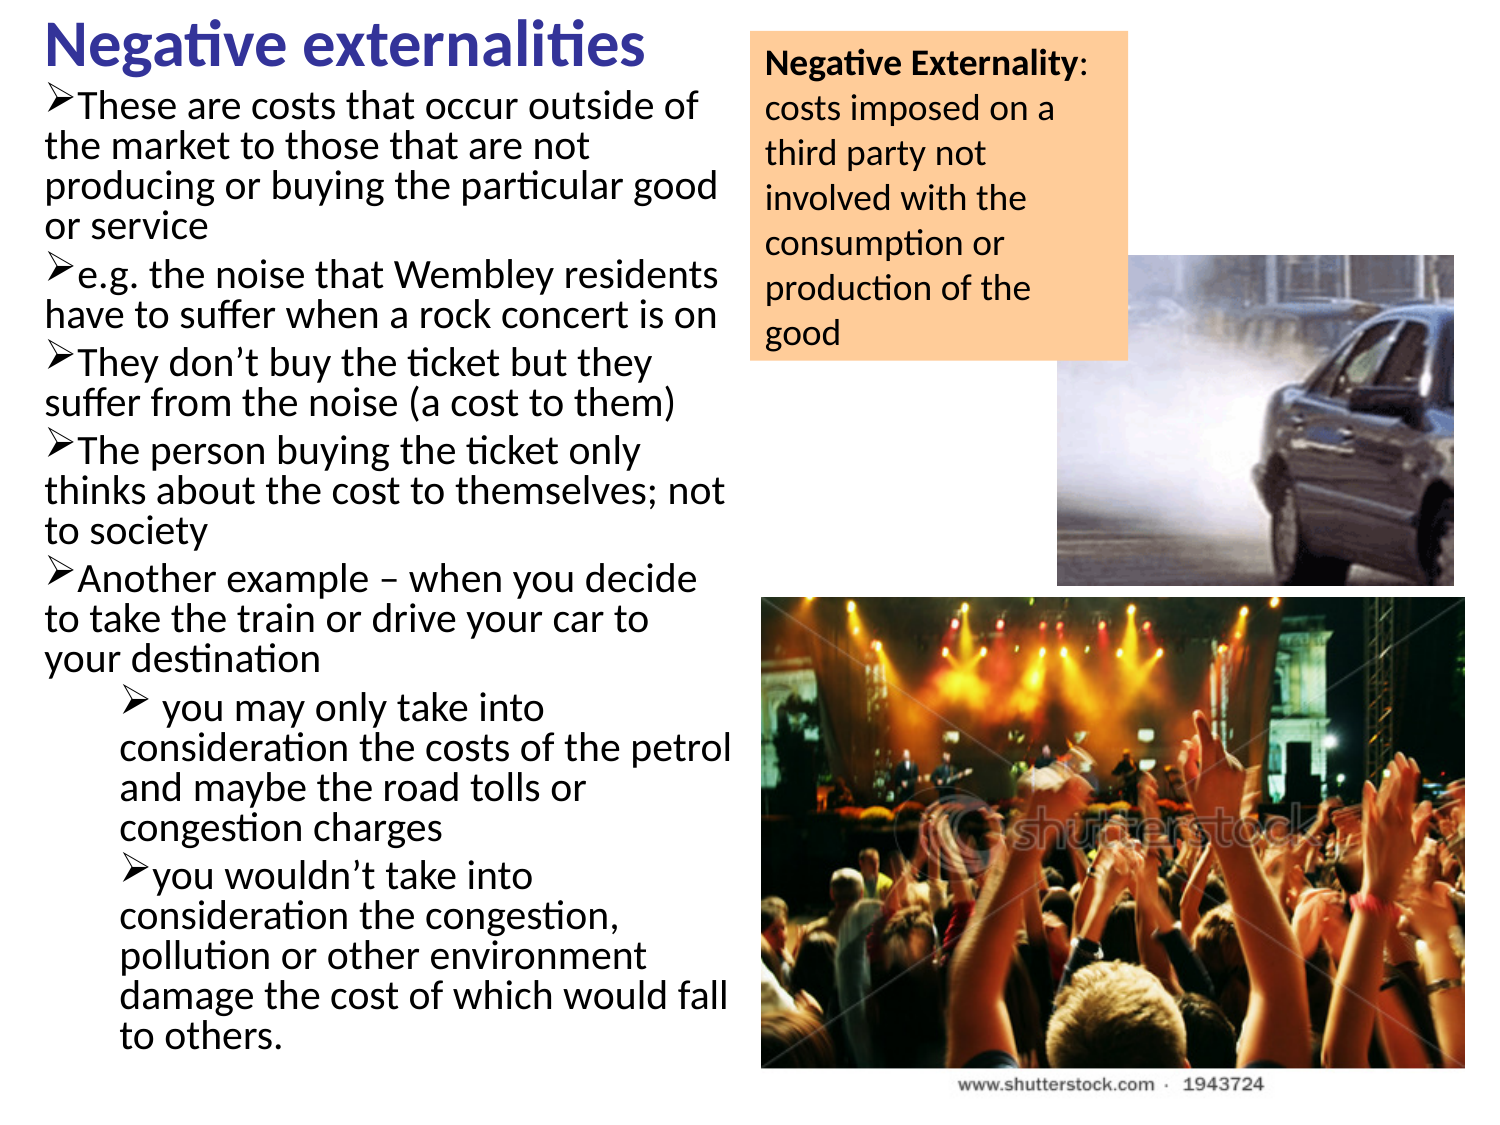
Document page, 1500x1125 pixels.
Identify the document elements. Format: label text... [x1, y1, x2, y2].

subtitle Negative externalities These are costs that occur outside of the market to those that are not producing or buying the particular good or service e.g. the noise that Wembley residents have to suffer when a rock concert is on They don’t buy the ticket but they suffer from the noise (a cost to them) The person buying the ticket only thinks about the cost to themselves; not to society Another example – when you decide to take the train or drive your car to your destination you may only take into consideration the costs of the petrol and maybe the road tolls or congestion charges you wouldn’t take into consideration the congestion, pollution or other environment damage the cost of which would fall to others. [29, 8, 750, 1060]
picture [1056, 255, 1454, 586]
text_box Negative Externality: costs imposed on a third party not involved with the consumption or production of the good [750, 30, 1129, 361]
picture [761, 597, 1465, 1100]
